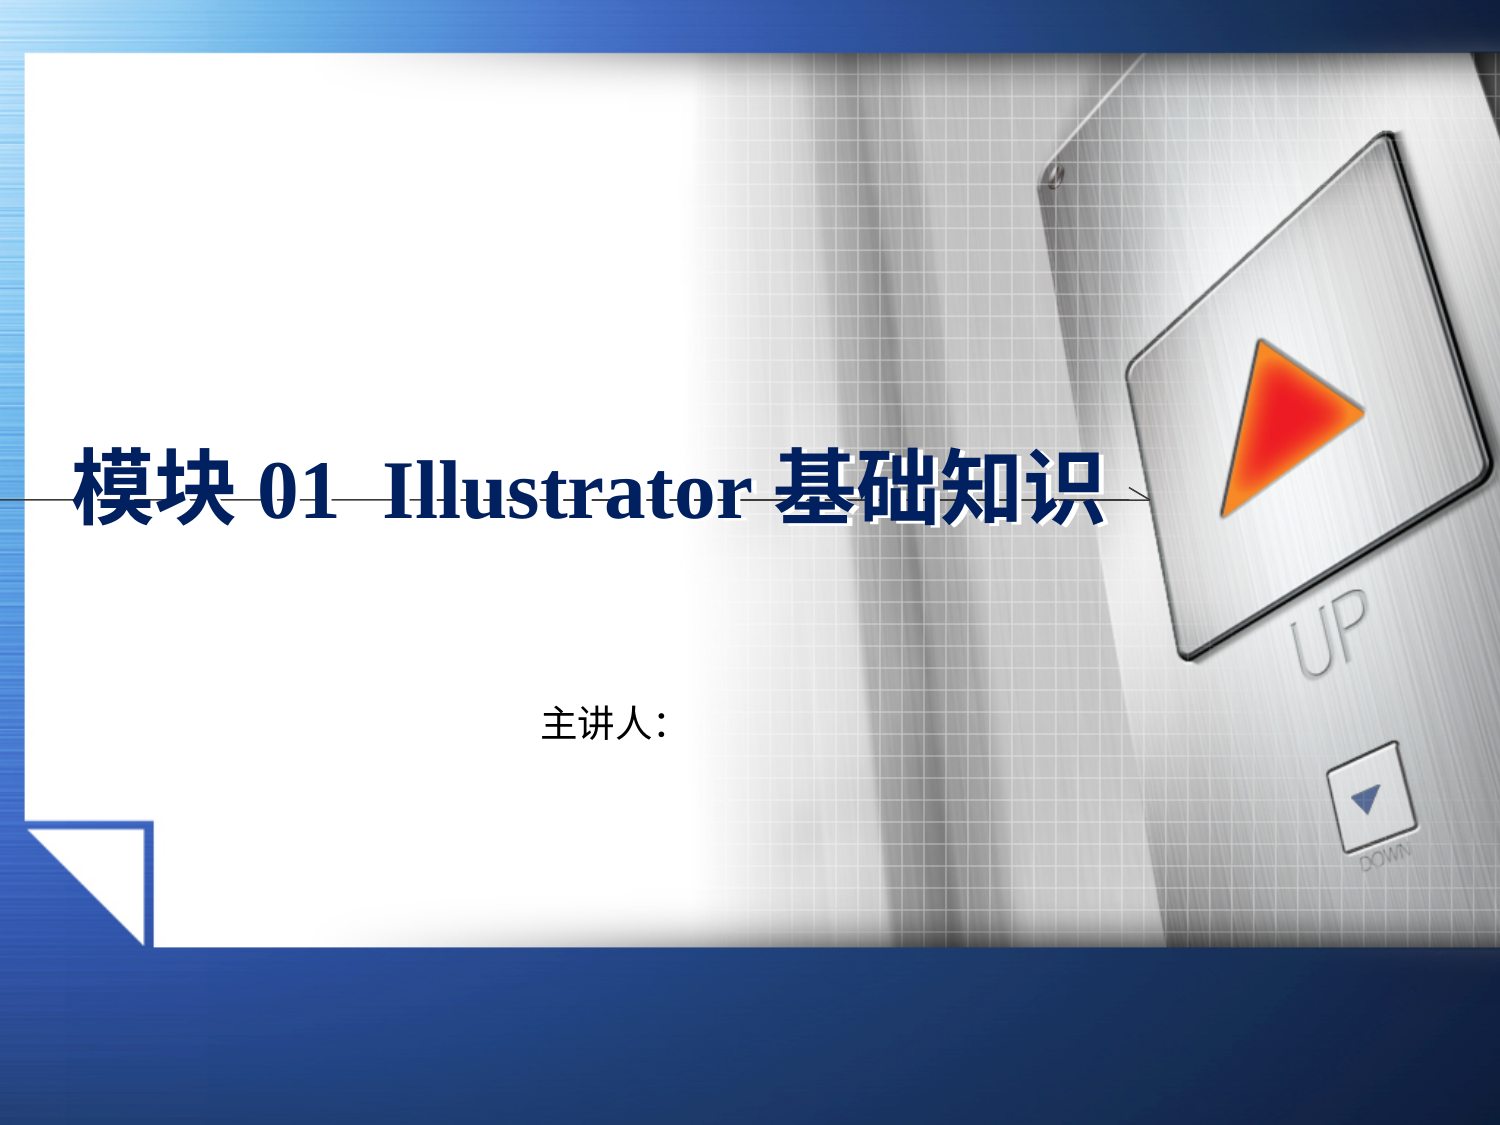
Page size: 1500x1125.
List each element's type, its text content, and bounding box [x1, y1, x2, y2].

picture [0, 0, 1500, 1125]
title 模块01 Illustrator基础知识 [0, 349, 1208, 480]
text_box 主讲人： [525, 692, 1093, 753]
